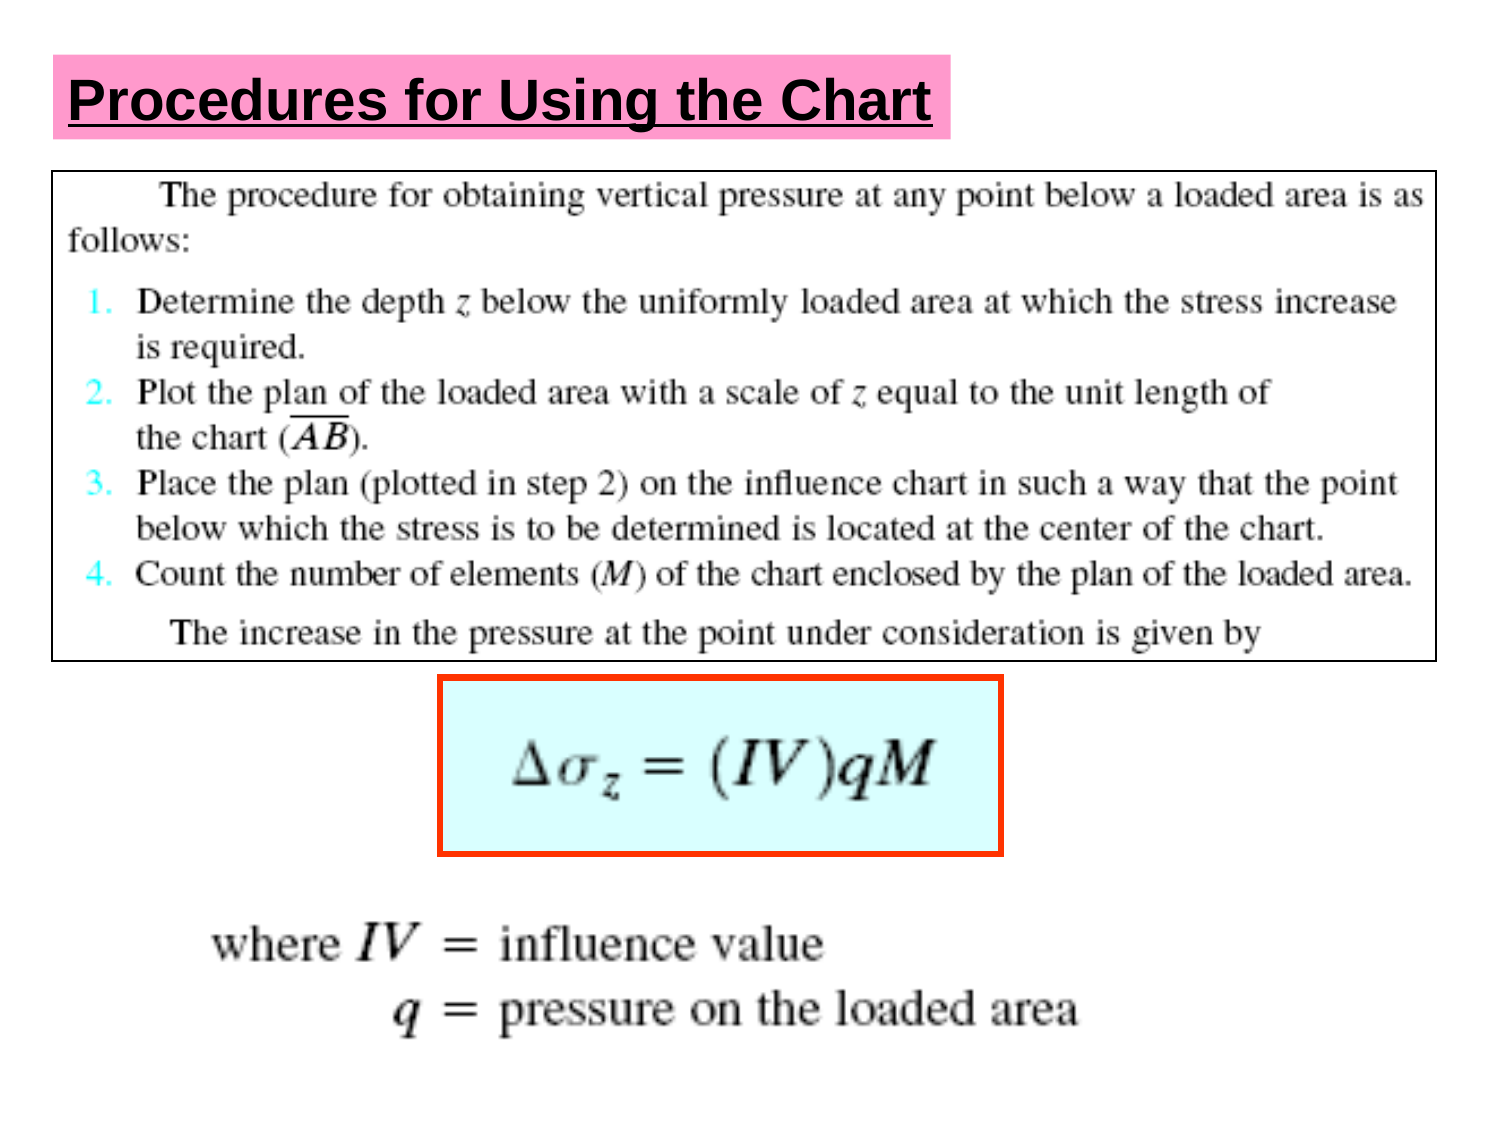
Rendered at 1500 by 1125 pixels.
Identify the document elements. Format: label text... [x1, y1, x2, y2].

text_box Procedures for Using the Chart [53, 54, 951, 140]
picture [206, 904, 1105, 1049]
picture [52, 171, 1436, 661]
picture [442, 680, 999, 851]
